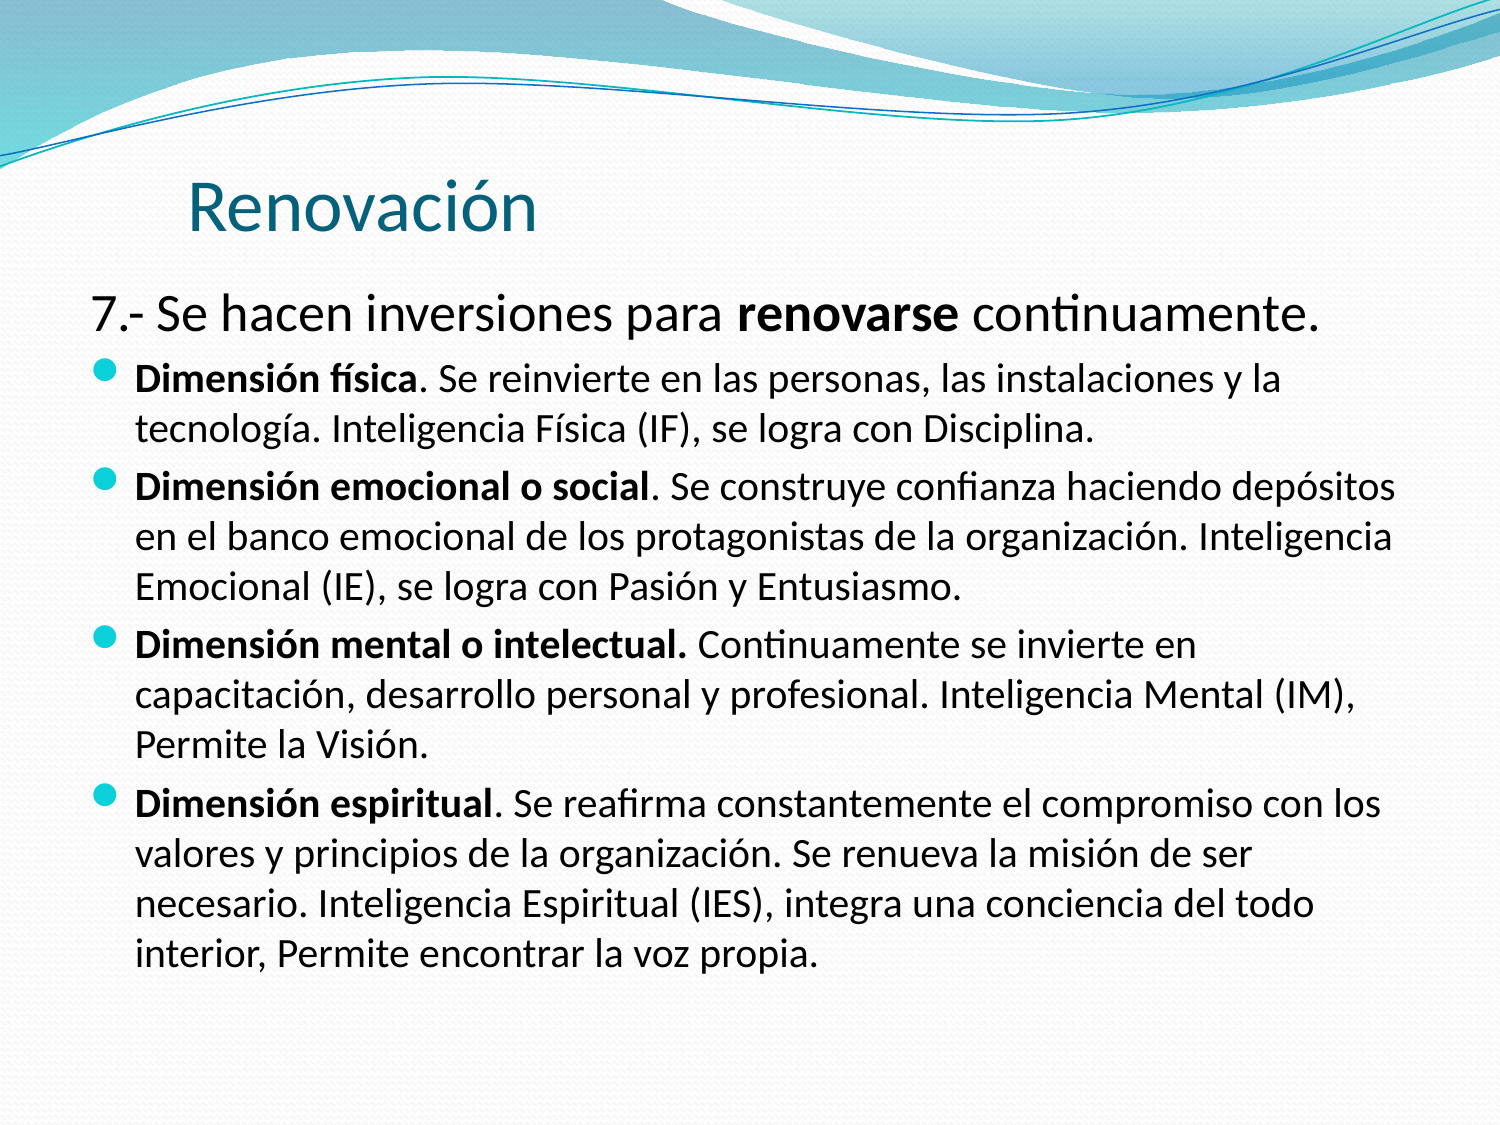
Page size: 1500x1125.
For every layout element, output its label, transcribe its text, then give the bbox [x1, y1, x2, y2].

list 7.- Se hacen inversiones para renovarse continuamente. Dimensión física. Se reinvierte en las personas, las instalaciones y la tecnología. Inteligencia Física (IF), se logra con Disciplina. Dimensión emocional o social. Se construye confianza haciendo depósitos en el banco emocional de los protagonistas de la organización. Inteligencia Emocional (IE), se logra con Pasión y Entusiasmo. Dimensión mental o intelectual. Continuamente se invierte en capacitación, desarrollo personal y profesional. Inteligencia Mental (IM), Permite la Visión. Dimensión espiritual. Se reafirma constantemente el compromiso con los valores y principios de la organización. Se renueva la misión de ser necesario. Inteligencia Espiritual (IES), integra una conciencia del todo interior, Permite encontrar la voz propia. [74, 269, 1426, 1038]
title Renovación [187, 115, 1426, 247]
